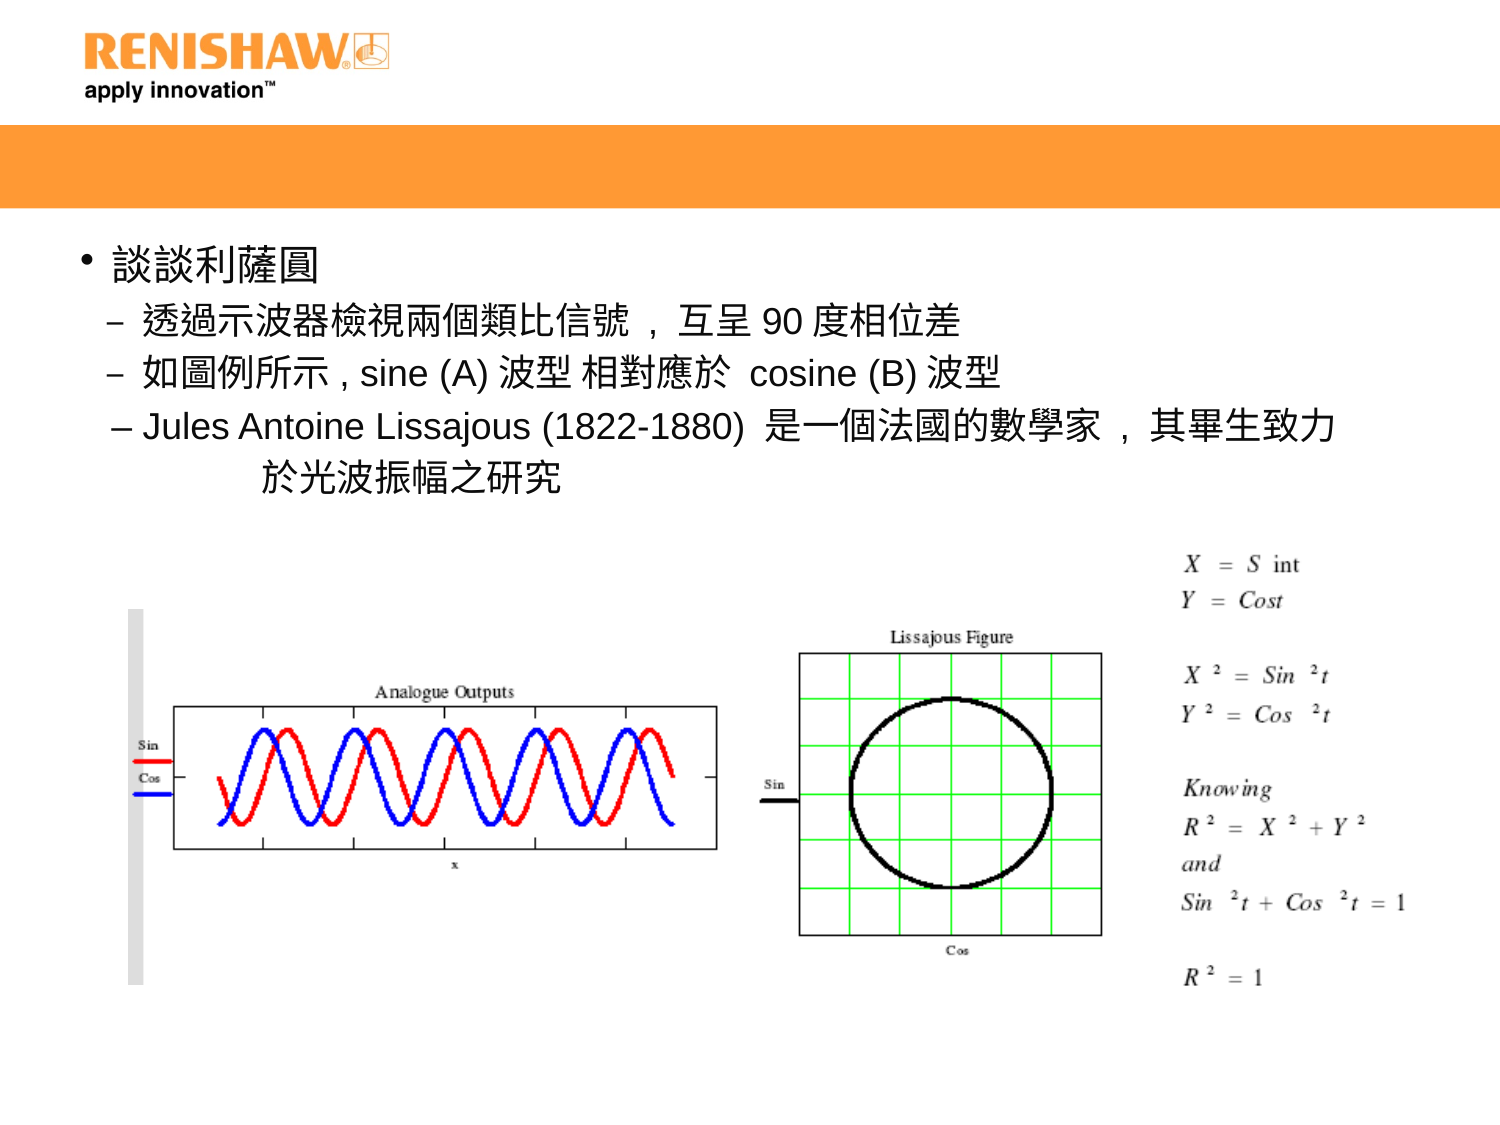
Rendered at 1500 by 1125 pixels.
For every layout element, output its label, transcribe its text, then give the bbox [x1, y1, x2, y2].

picture [128, 609, 1116, 985]
picture [1159, 538, 1411, 1001]
list 談談利薩圓 – 透過示波器檢視兩個類比信號 , 互呈90度相位差 – 如圖例所示, sine (A)波型 相對應於 cosine (B)波型 – Jules Antoine Lissajous (1822-1880) 是一個法國的數學家 , 其畢生致力 於光波振幅之研究 [64, 231, 1412, 1024]
picture [83, 30, 390, 104]
